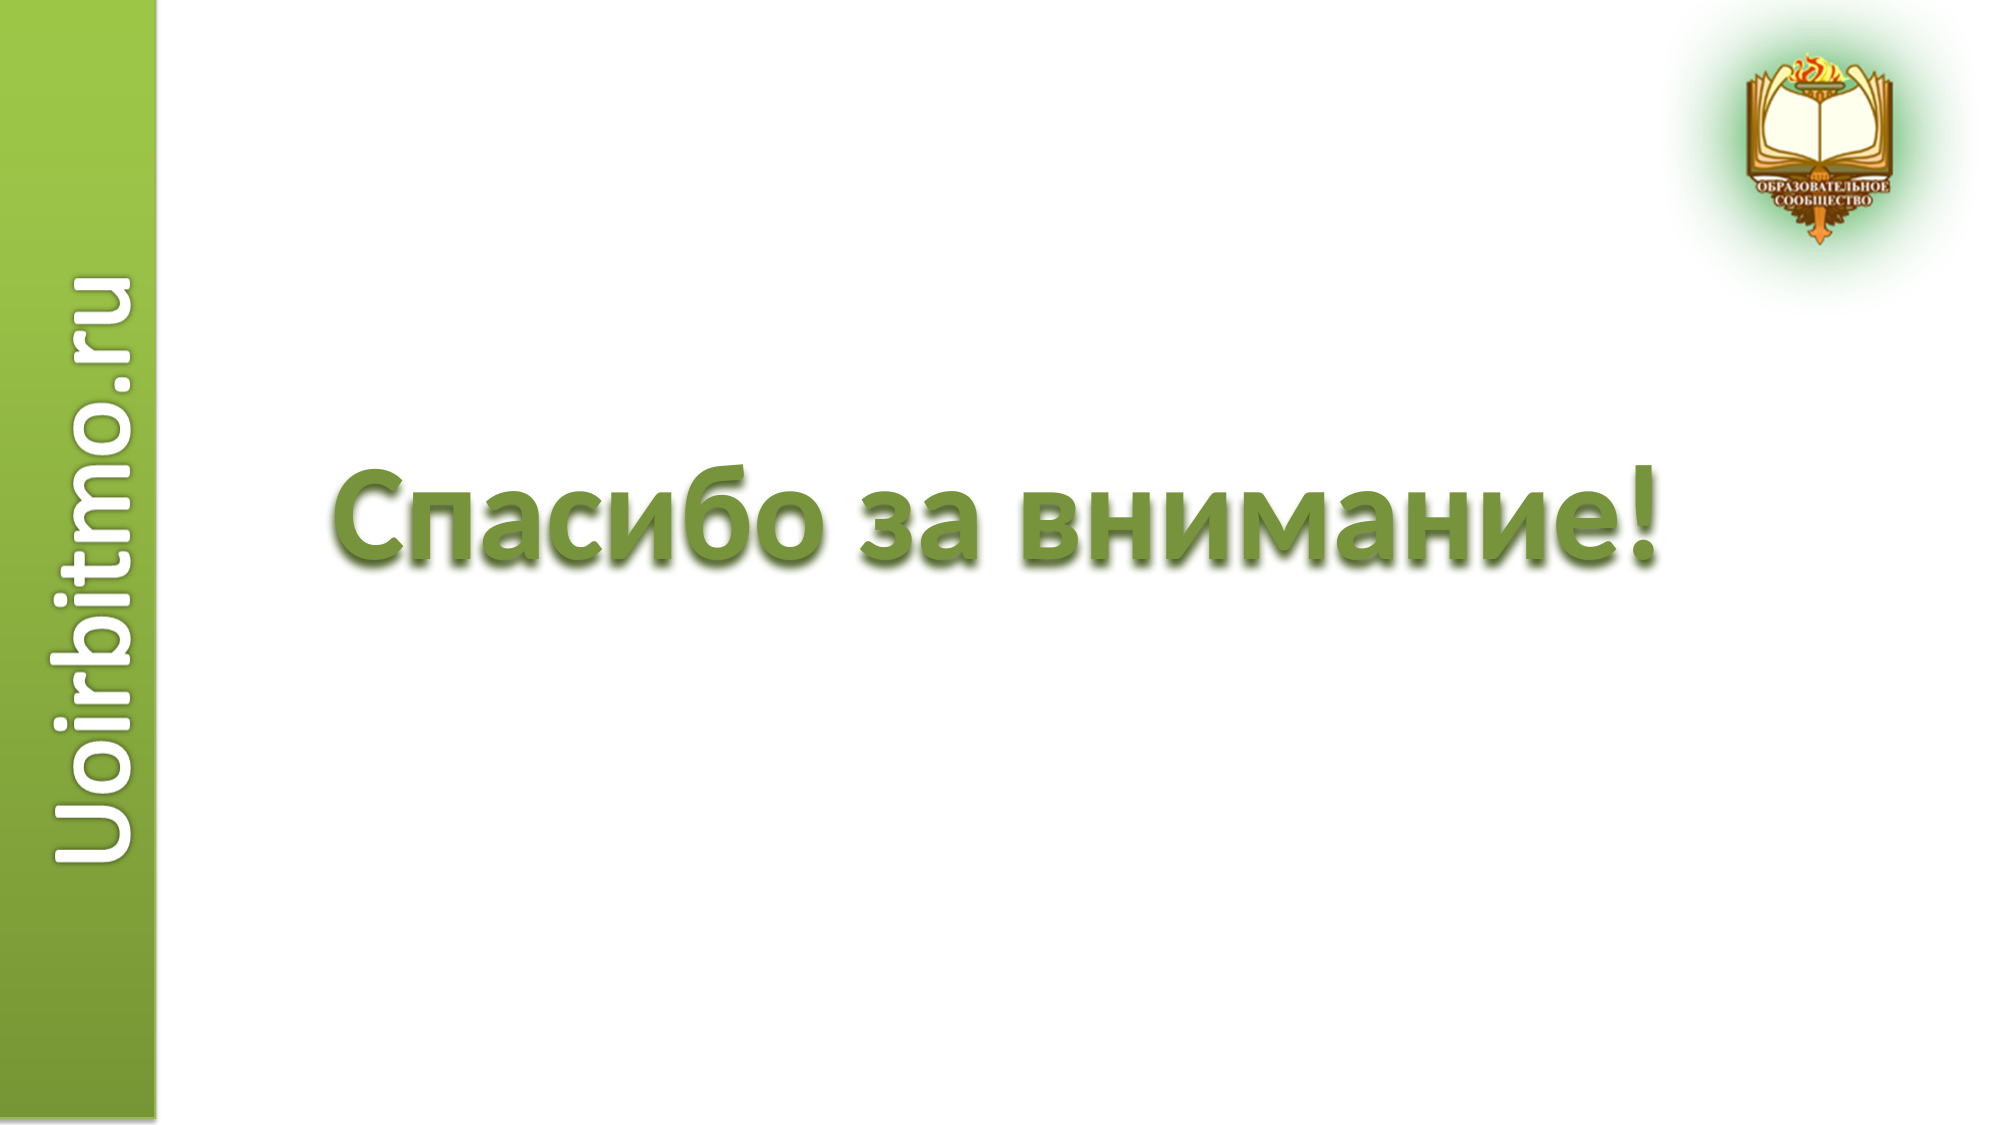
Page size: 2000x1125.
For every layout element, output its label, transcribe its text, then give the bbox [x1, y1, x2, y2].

picture [0, 0, 2000, 1125]
title Спасибо за внимание! [99, 45, 1900, 965]
